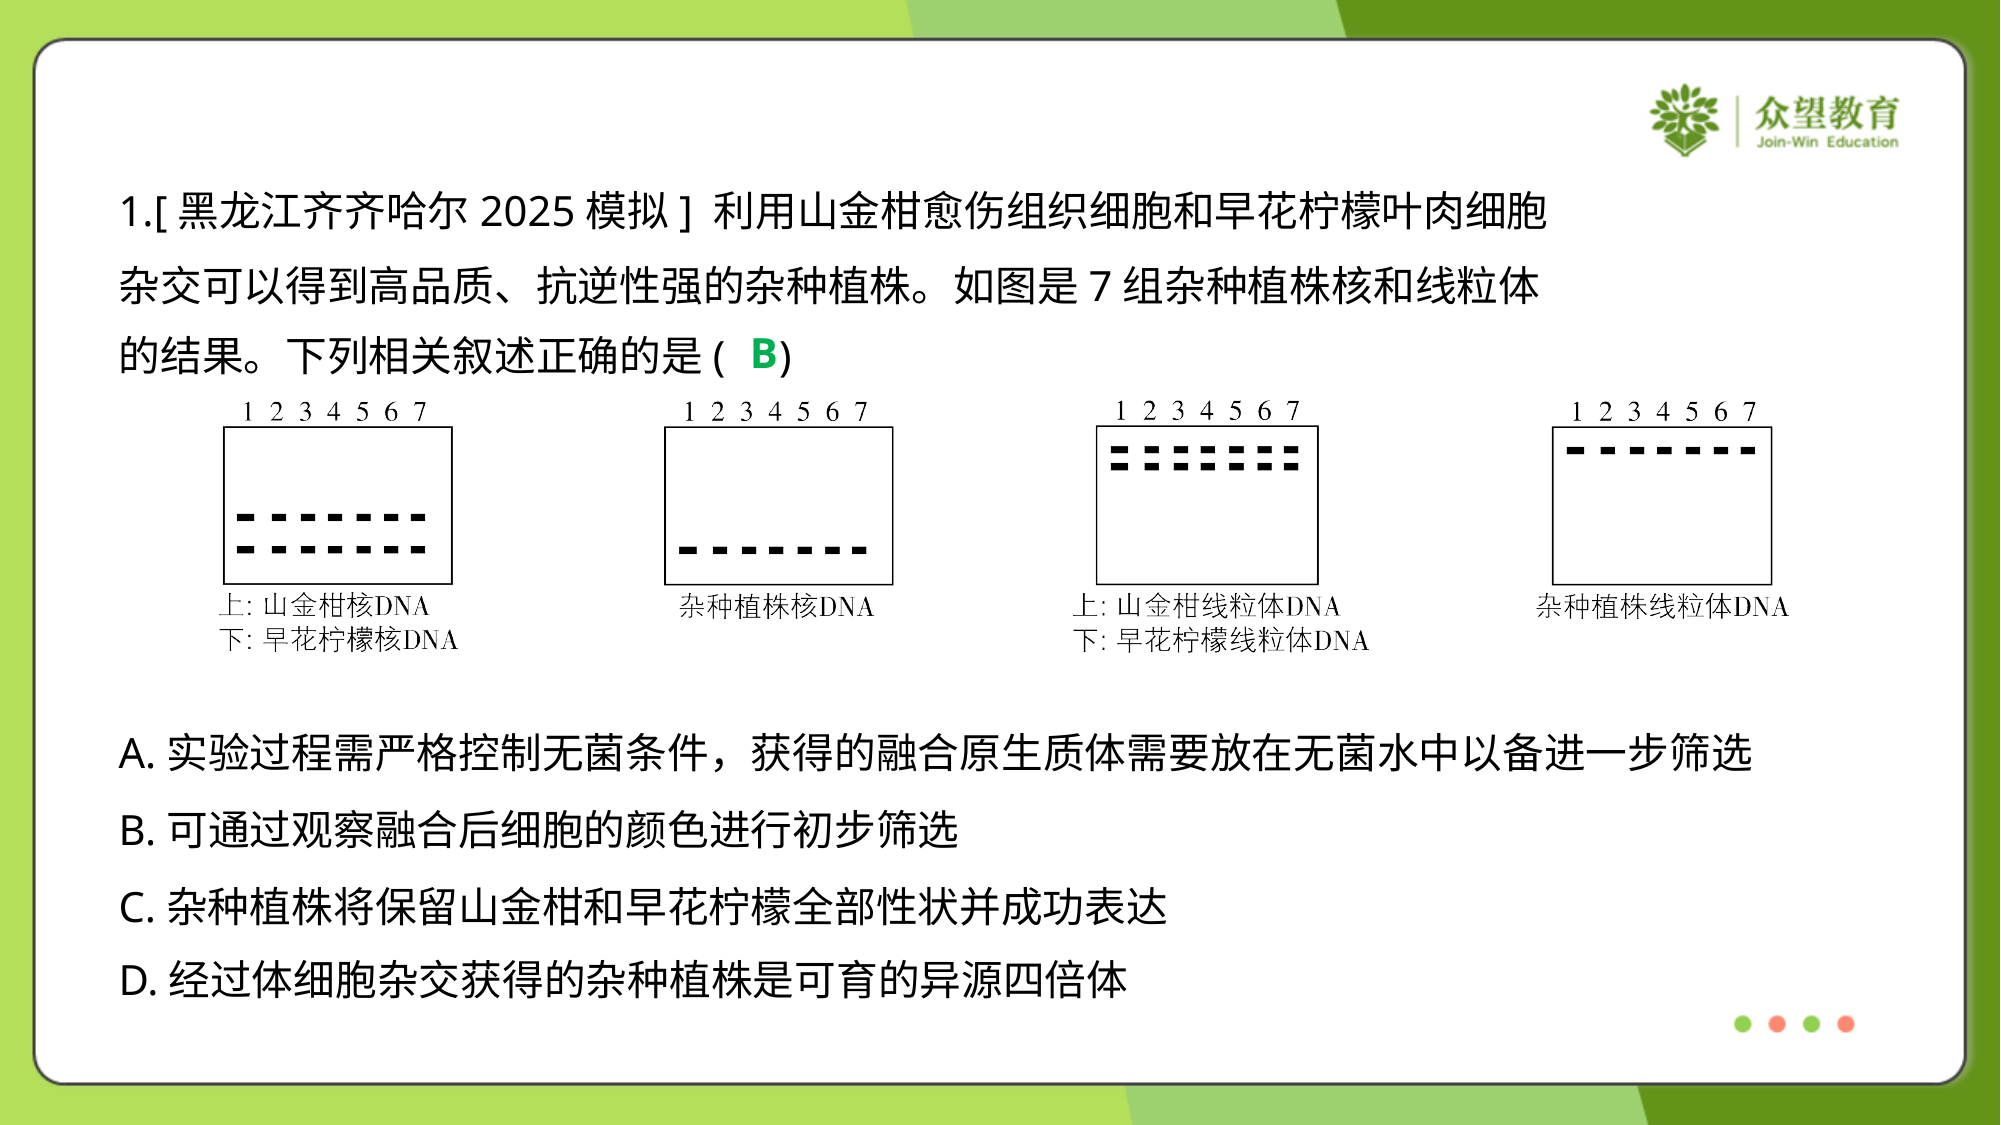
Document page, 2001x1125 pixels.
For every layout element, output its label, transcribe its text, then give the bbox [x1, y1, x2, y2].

picture [0, 0, 2000, 1125]
text_box A.实验过程需严格控制无菌条件，获得的融合原生质体需要放在无菌水中以备进一步筛选 B.可通过观察融合后细胞的颜色进行初步筛选 C.杂种植株将保留山金柑和早花柠檬全部性状并成功表达 D.经过体细胞杂交获得的杂种植株是可育的异源四倍体 [118, 701, 1883, 996]
text_box B [734, 306, 794, 371]
